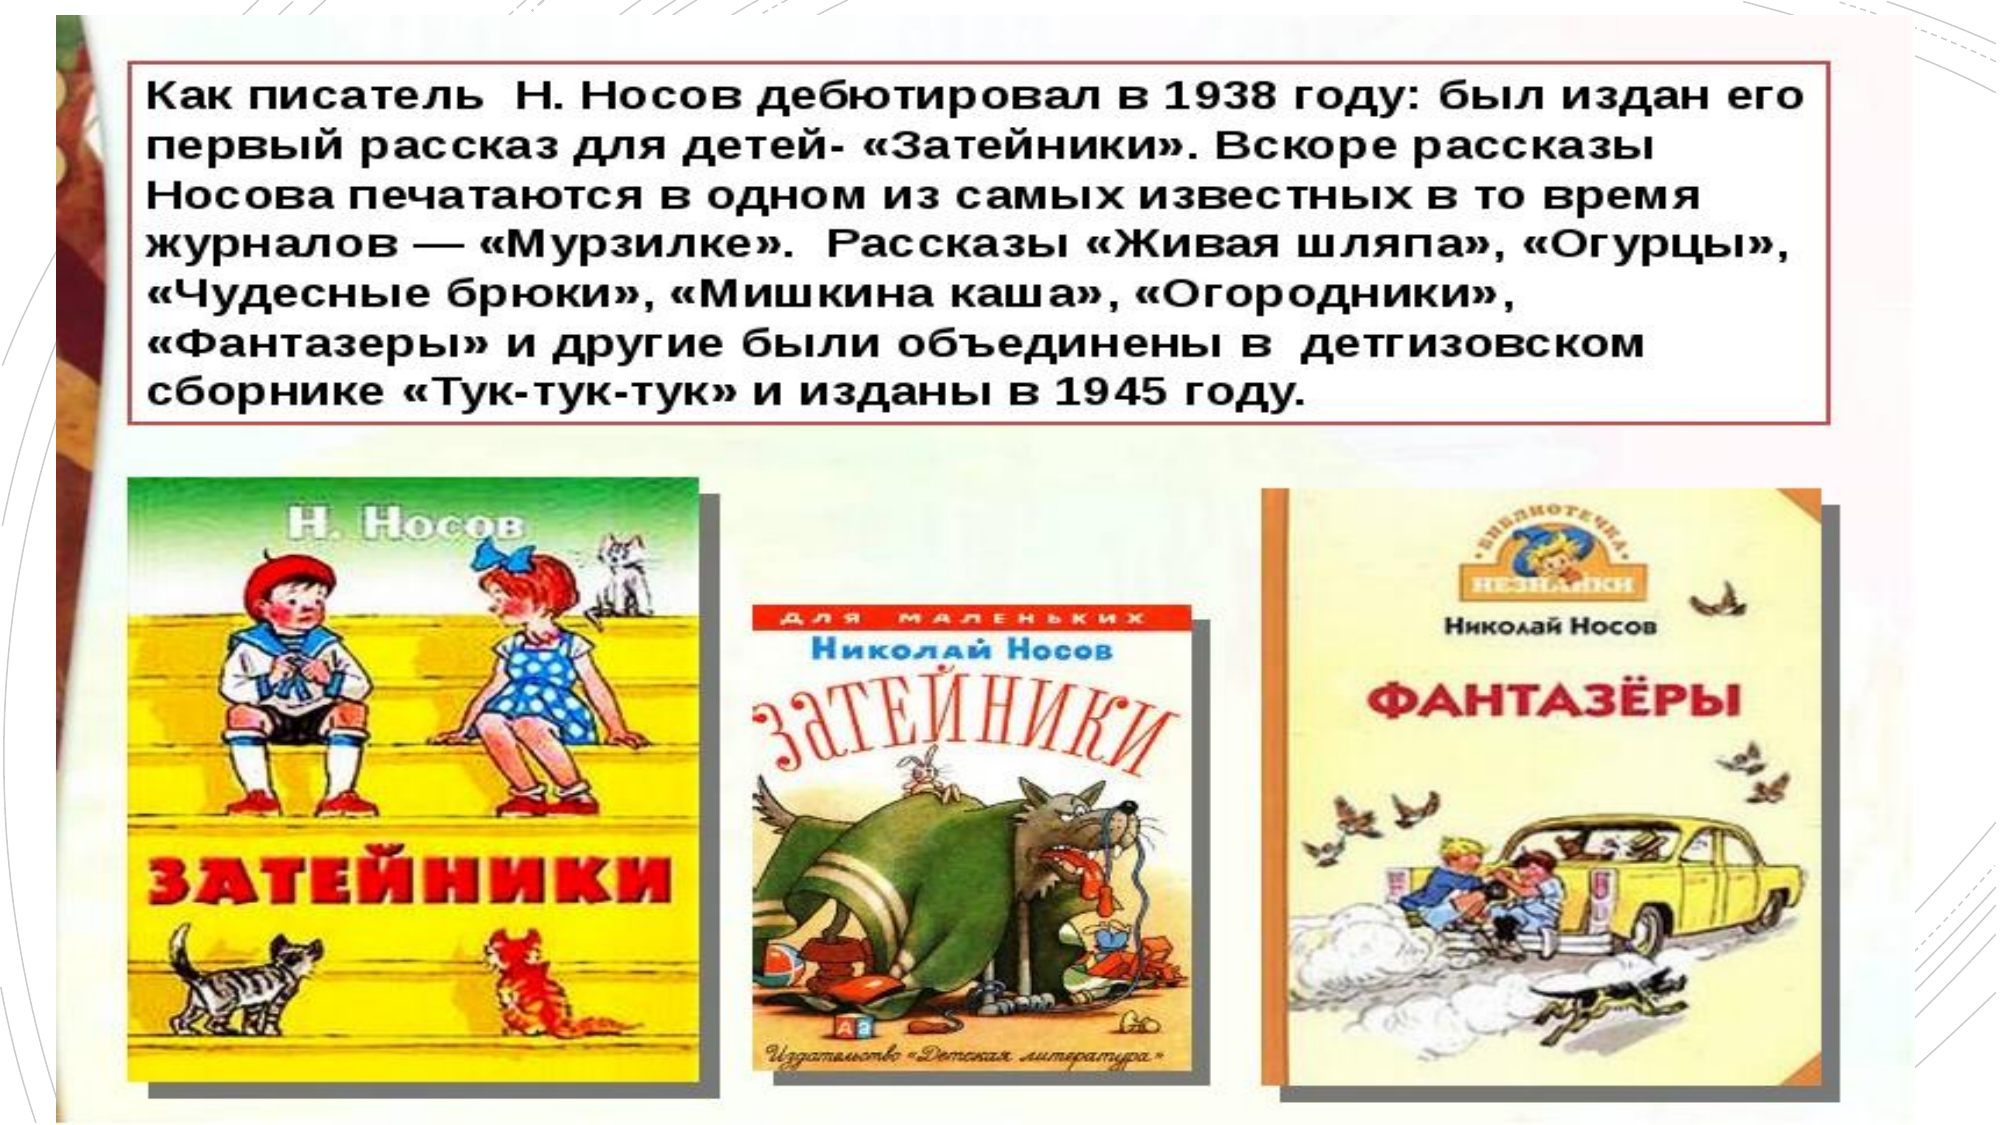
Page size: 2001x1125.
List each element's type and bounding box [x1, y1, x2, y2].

list [55, 15, 1915, 1125]
